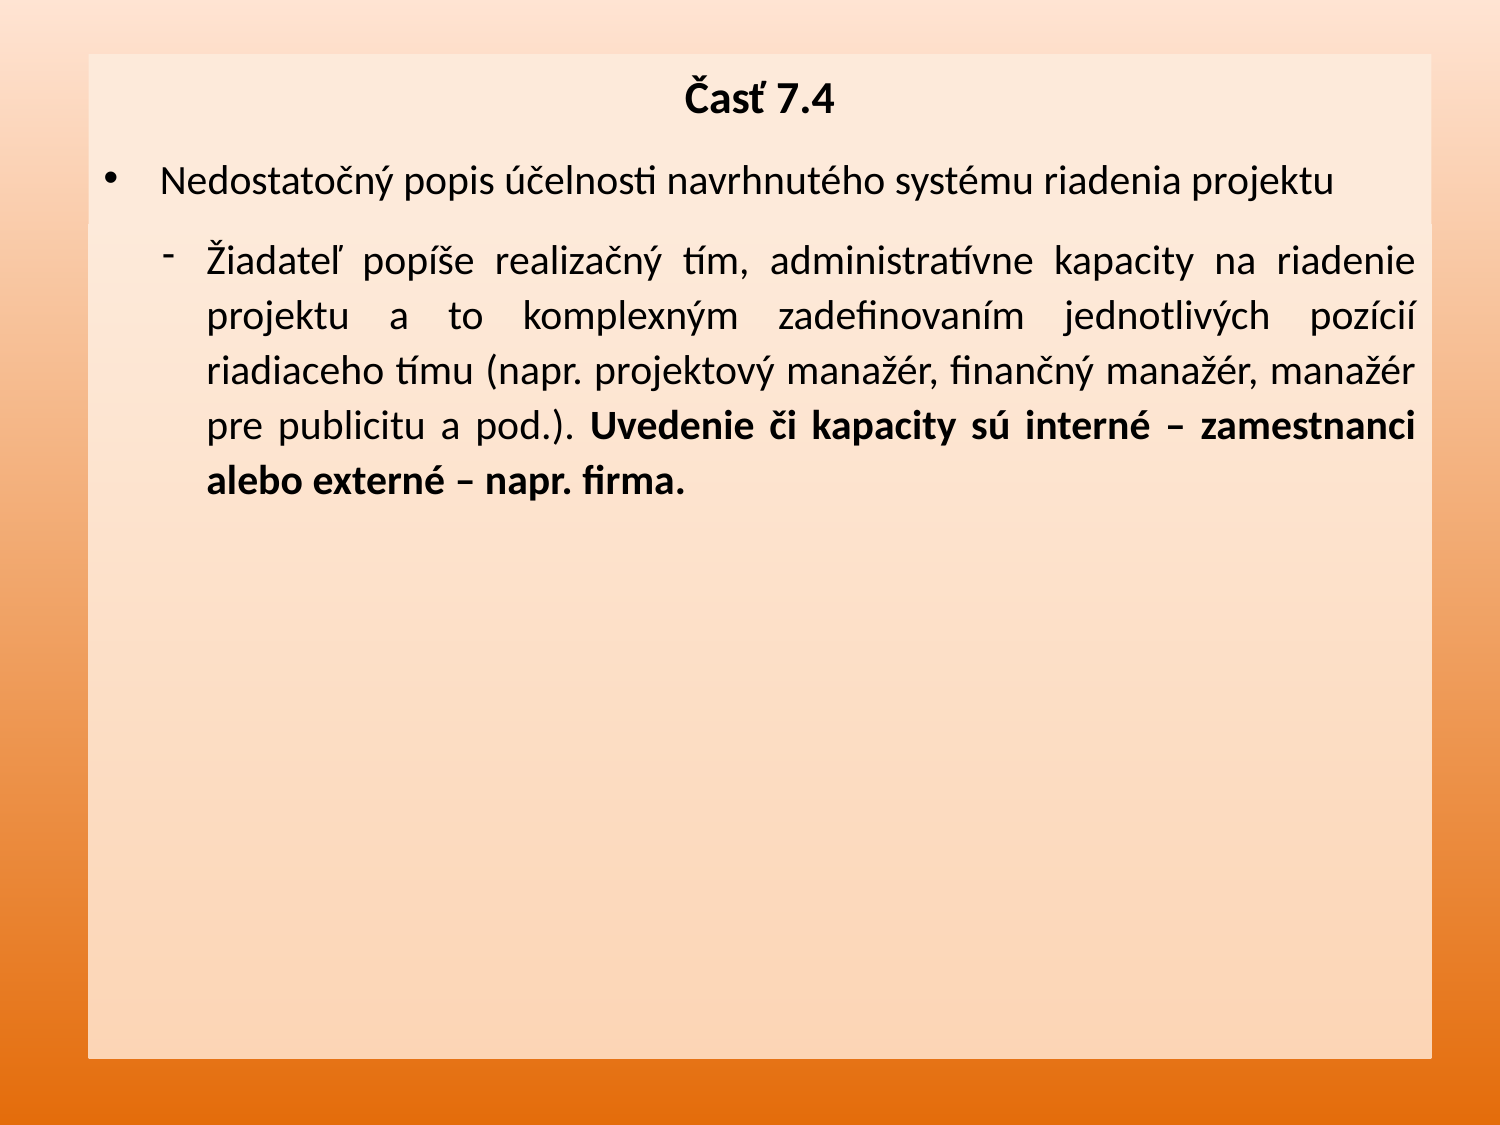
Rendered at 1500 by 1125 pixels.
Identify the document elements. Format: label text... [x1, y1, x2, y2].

list Časť 7.4 Nedostatočný popis účelnosti navrhnutého systému riadenia projektu Žiadateľ popíše realizačný tím, administratívne kapacity na riadenie projektu a to komplexným zadefinovaním jednotlivých pozícií riadiaceho tímu (napr. projektový manažér, finančný manažér, manažér pre publicitu a pod.). Uvedenie či kapacity sú interné – zamestnanci alebo externé – napr. firma. [88, 54, 1432, 1059]
